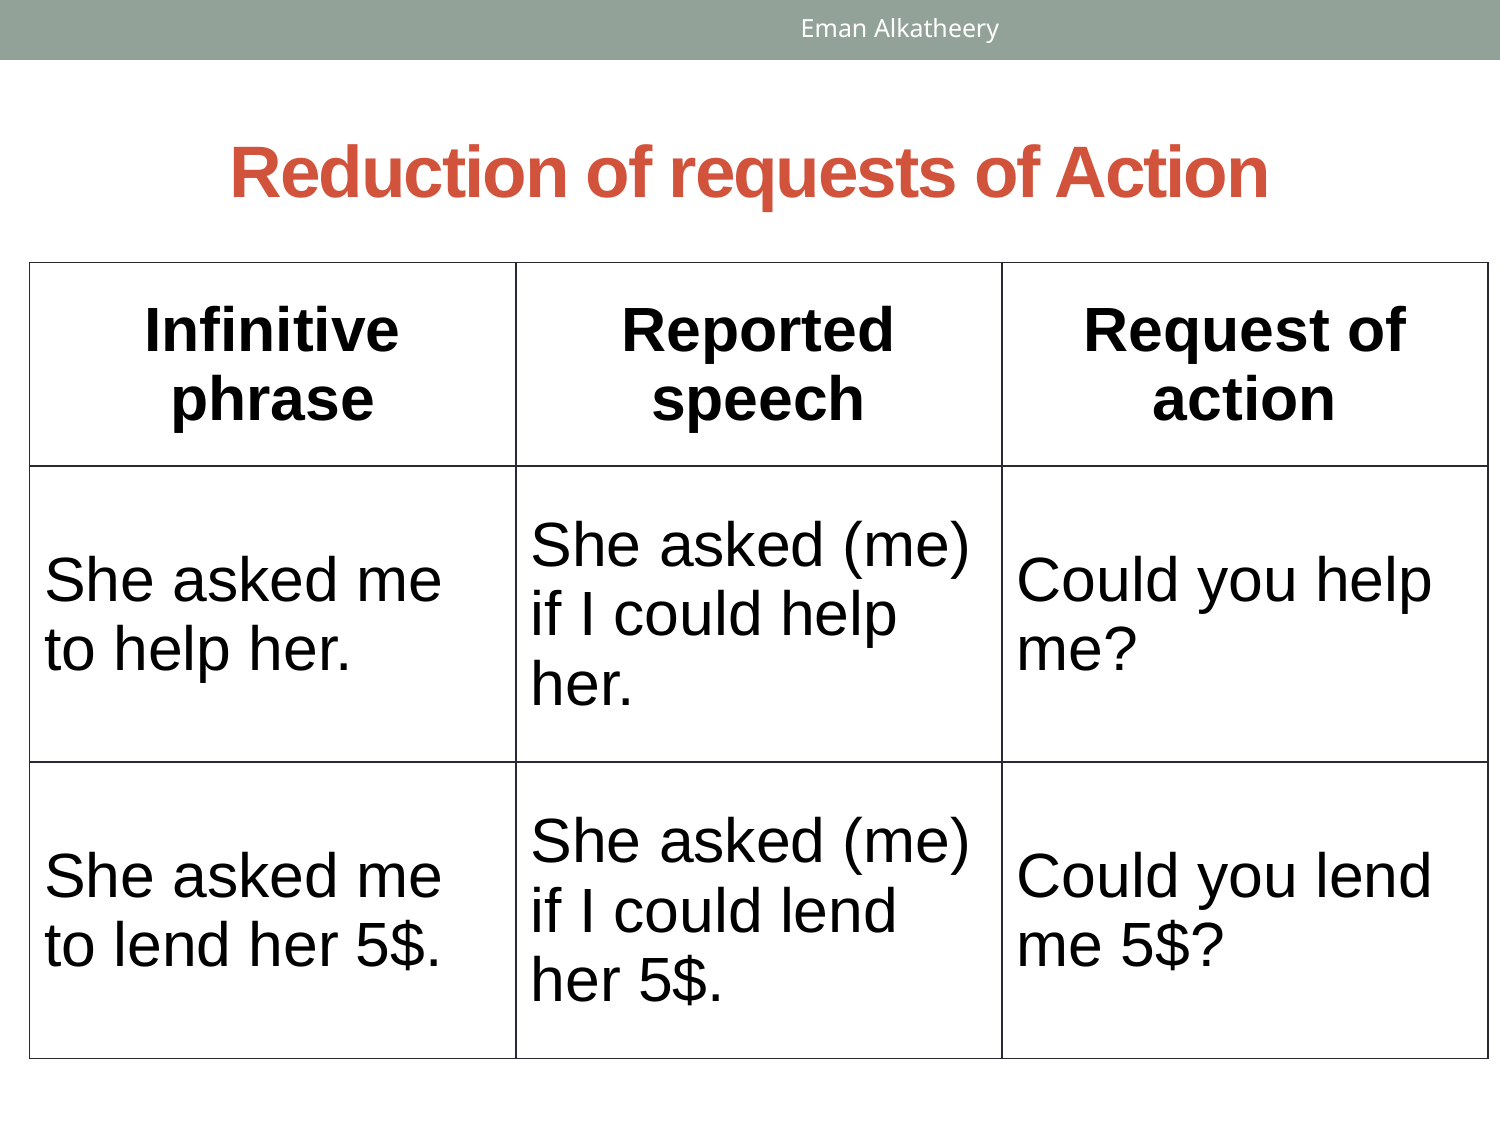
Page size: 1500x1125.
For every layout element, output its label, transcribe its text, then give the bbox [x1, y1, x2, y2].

table_cell Could you help me? [1003, 467, 1487, 761]
table_header Infinitive phrase [30, 263, 515, 465]
footer Eman Alkatheery [562, 3, 1238, 57]
table_cell She asked me to help her. [30, 467, 515, 761]
table_cell She asked me to lend her 5$. [30, 763, 515, 1058]
table_cell She asked (me) if I could lend her 5$. [517, 763, 1001, 1058]
table_header Reported speech [517, 263, 1001, 465]
table_cell Could you lend me 5$? [1003, 763, 1487, 1058]
title Reduction of requests of Action [75, 87, 1425, 250]
table_cell She asked (me) if I could help her. [517, 467, 1001, 761]
table_header Request of action [1003, 263, 1487, 465]
